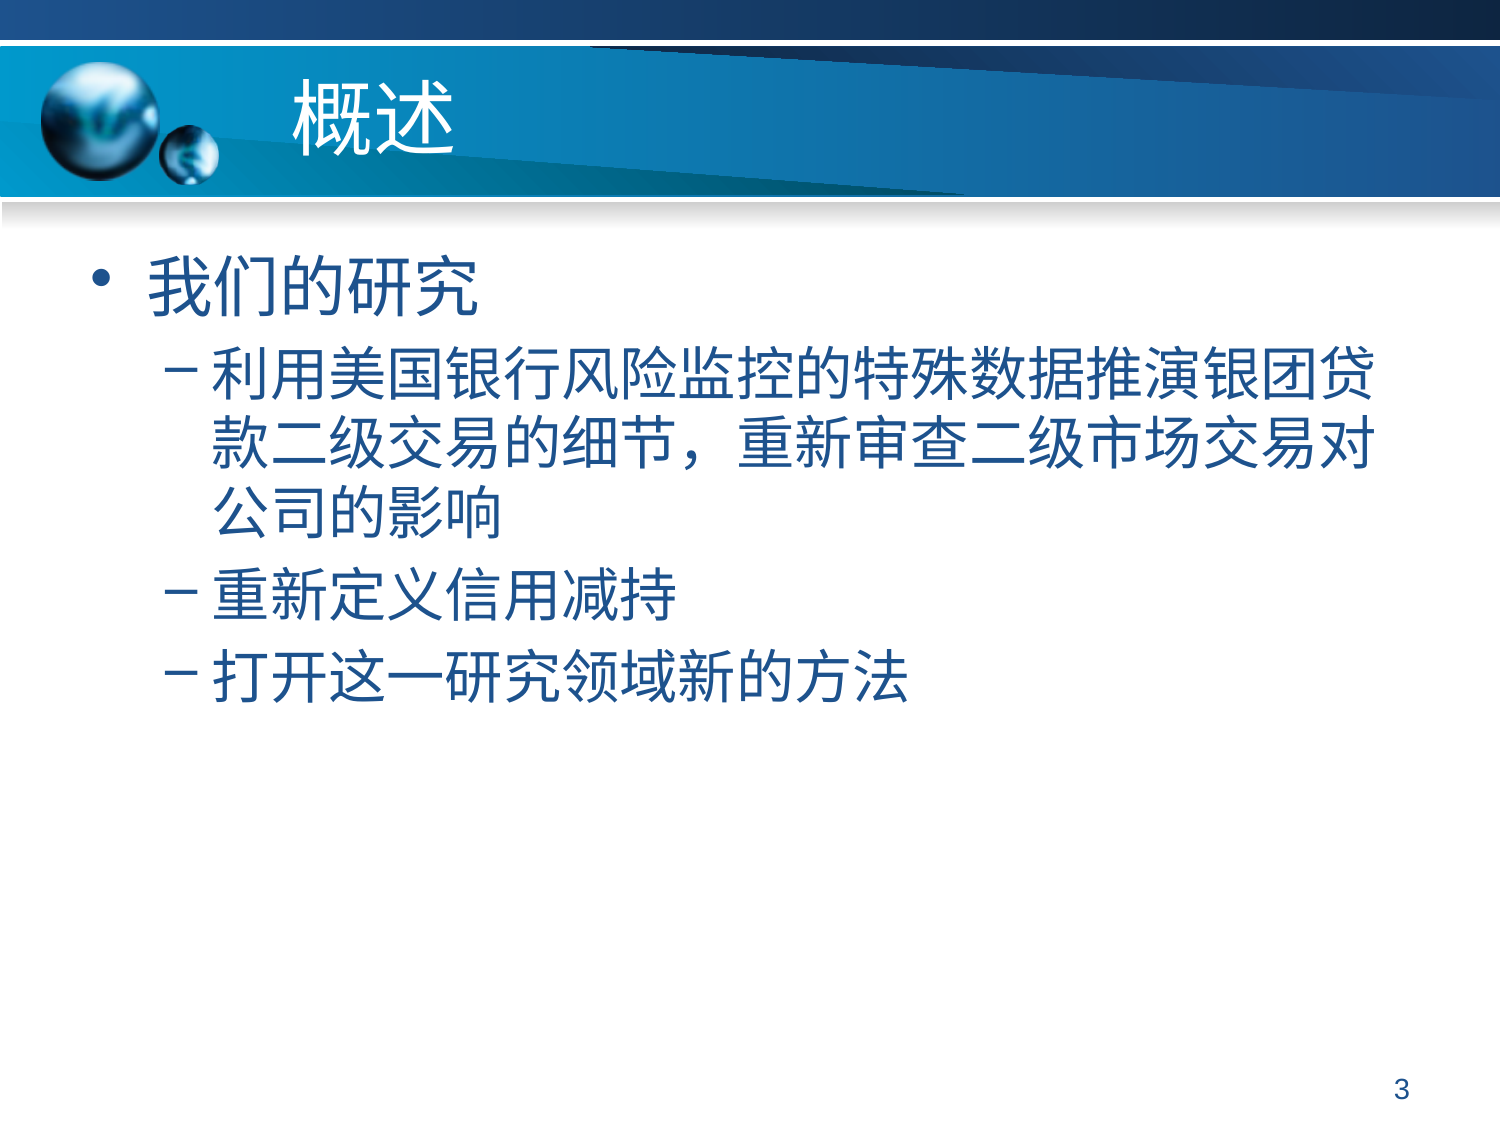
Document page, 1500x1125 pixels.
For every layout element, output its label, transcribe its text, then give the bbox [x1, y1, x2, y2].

slide_number 3 [1074, 1062, 1425, 1103]
picture [160, 126, 218, 184]
picture [42, 63, 159, 180]
list 我们的研究 利用美国银行风险监控的特殊数据推演银团贷款二级交易的细节，重新审查二级市场交易对公司的影响 重新定义信用减持 打开这一研究领域新的方法 [75, 237, 1425, 1050]
title 概述 [275, 45, 1363, 188]
